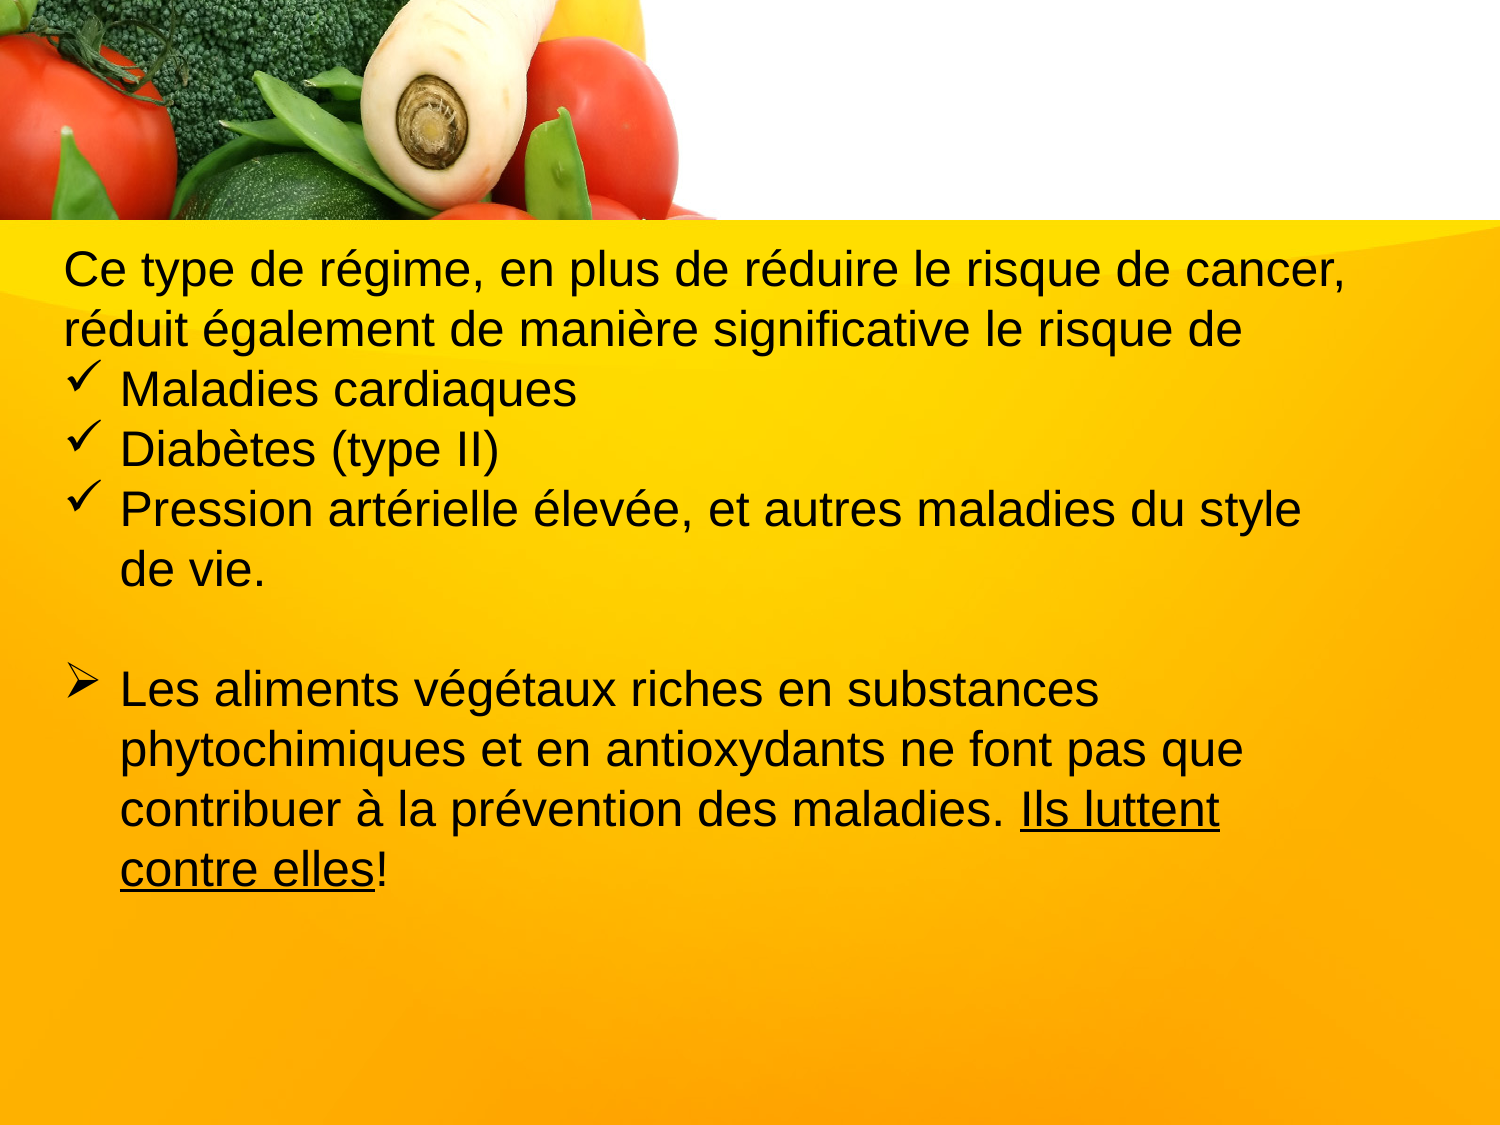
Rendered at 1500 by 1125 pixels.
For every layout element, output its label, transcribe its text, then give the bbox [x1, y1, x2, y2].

picture [0, 0, 1500, 1125]
text_box Ce type de régime, en plus de réduire le risque de cancer, réduit également de manière significative le risque de Maladies cardiaques Diabètes (type II) Pression artérielle élevée, et autres maladies du style de vie. Les aliments végétaux riches en substances phytochimiques et en antioxydants ne font pas que contribuer à la prévention des maladies. Ils luttent contre elles! [48, 228, 1477, 904]
